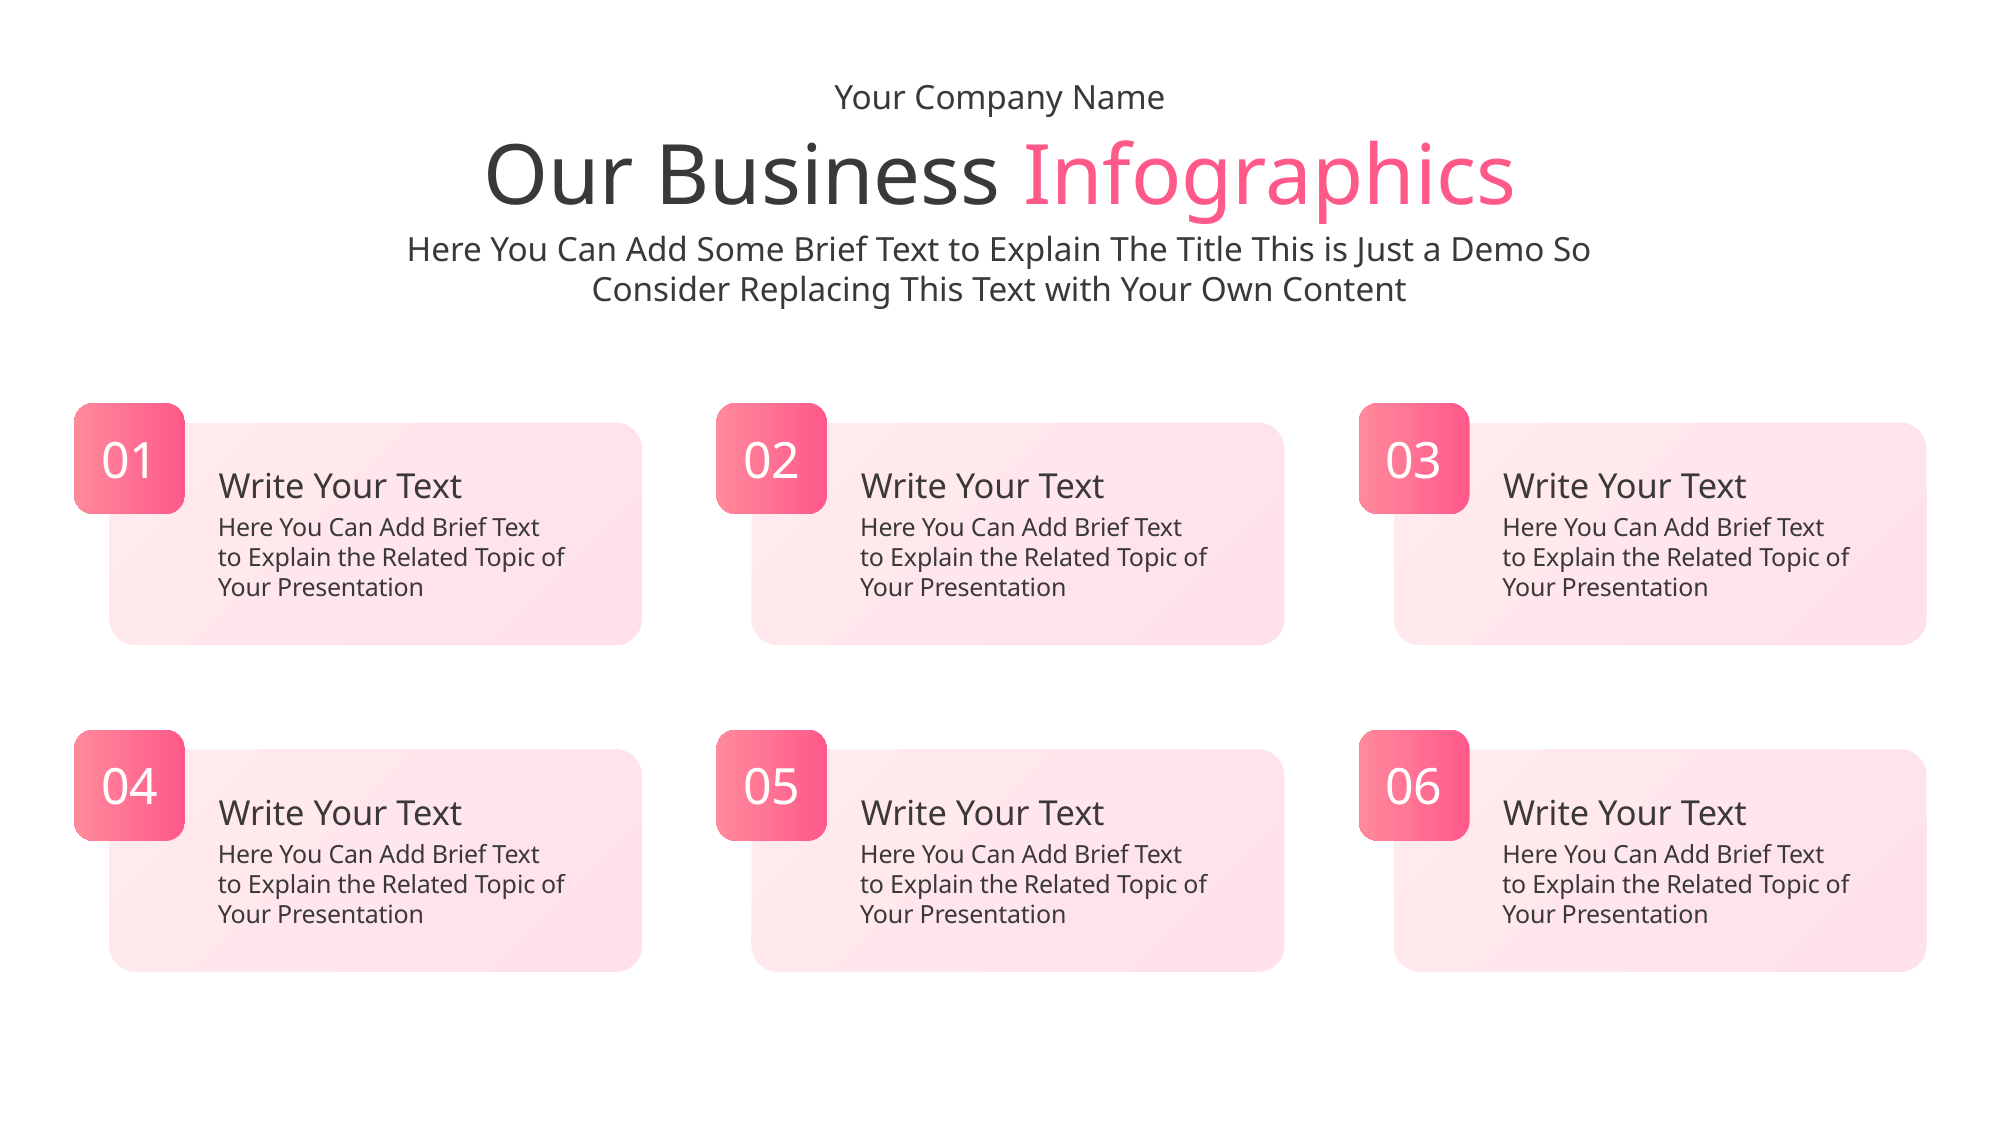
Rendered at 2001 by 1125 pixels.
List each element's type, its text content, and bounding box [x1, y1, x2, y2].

text_box Our Business Infographics [357, 114, 1643, 220]
text_box Your Company Name [776, 68, 1224, 124]
text_box Here You Can Add Some Brief Text to Explain The Title This is Just a Demo So Consider Replacing This Text with Your Own Content [357, 220, 1643, 315]
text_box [74, 403, 642, 646]
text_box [716, 729, 1285, 972]
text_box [74, 729, 642, 972]
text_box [716, 403, 1285, 646]
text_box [1358, 729, 1927, 972]
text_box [1358, 403, 1927, 646]
